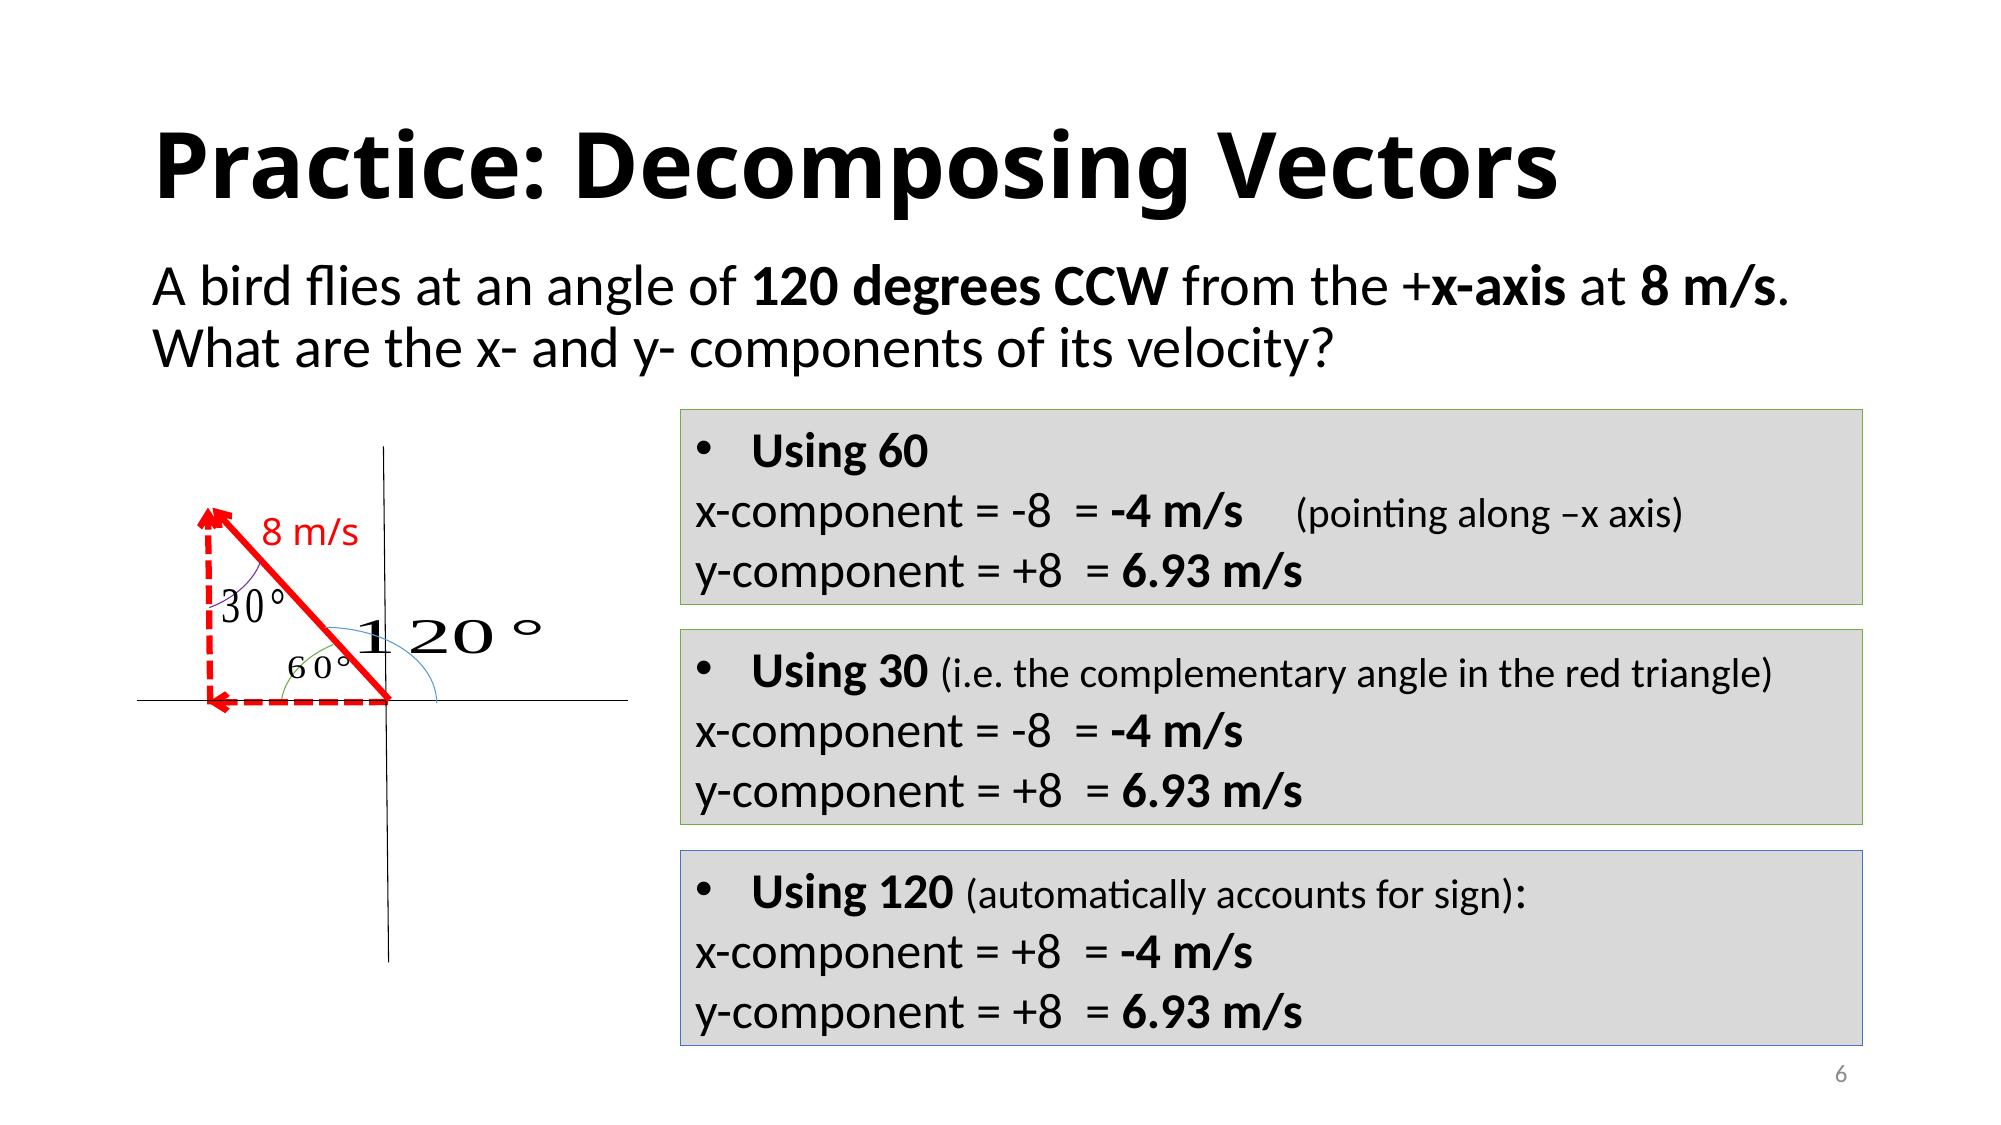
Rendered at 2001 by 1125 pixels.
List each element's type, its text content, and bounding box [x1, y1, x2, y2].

title Practice: Decomposing Vectors [137, 59, 1863, 247]
slide_number 6 [1412, 1046, 1863, 1103]
list A bird flies at an angle of 120 degrees CCW from the +x-axis at 8 m/s. What are the x- and y- components of its velocity? [137, 247, 1863, 397]
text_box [137, 446, 628, 963]
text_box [118, 511, 287, 635]
